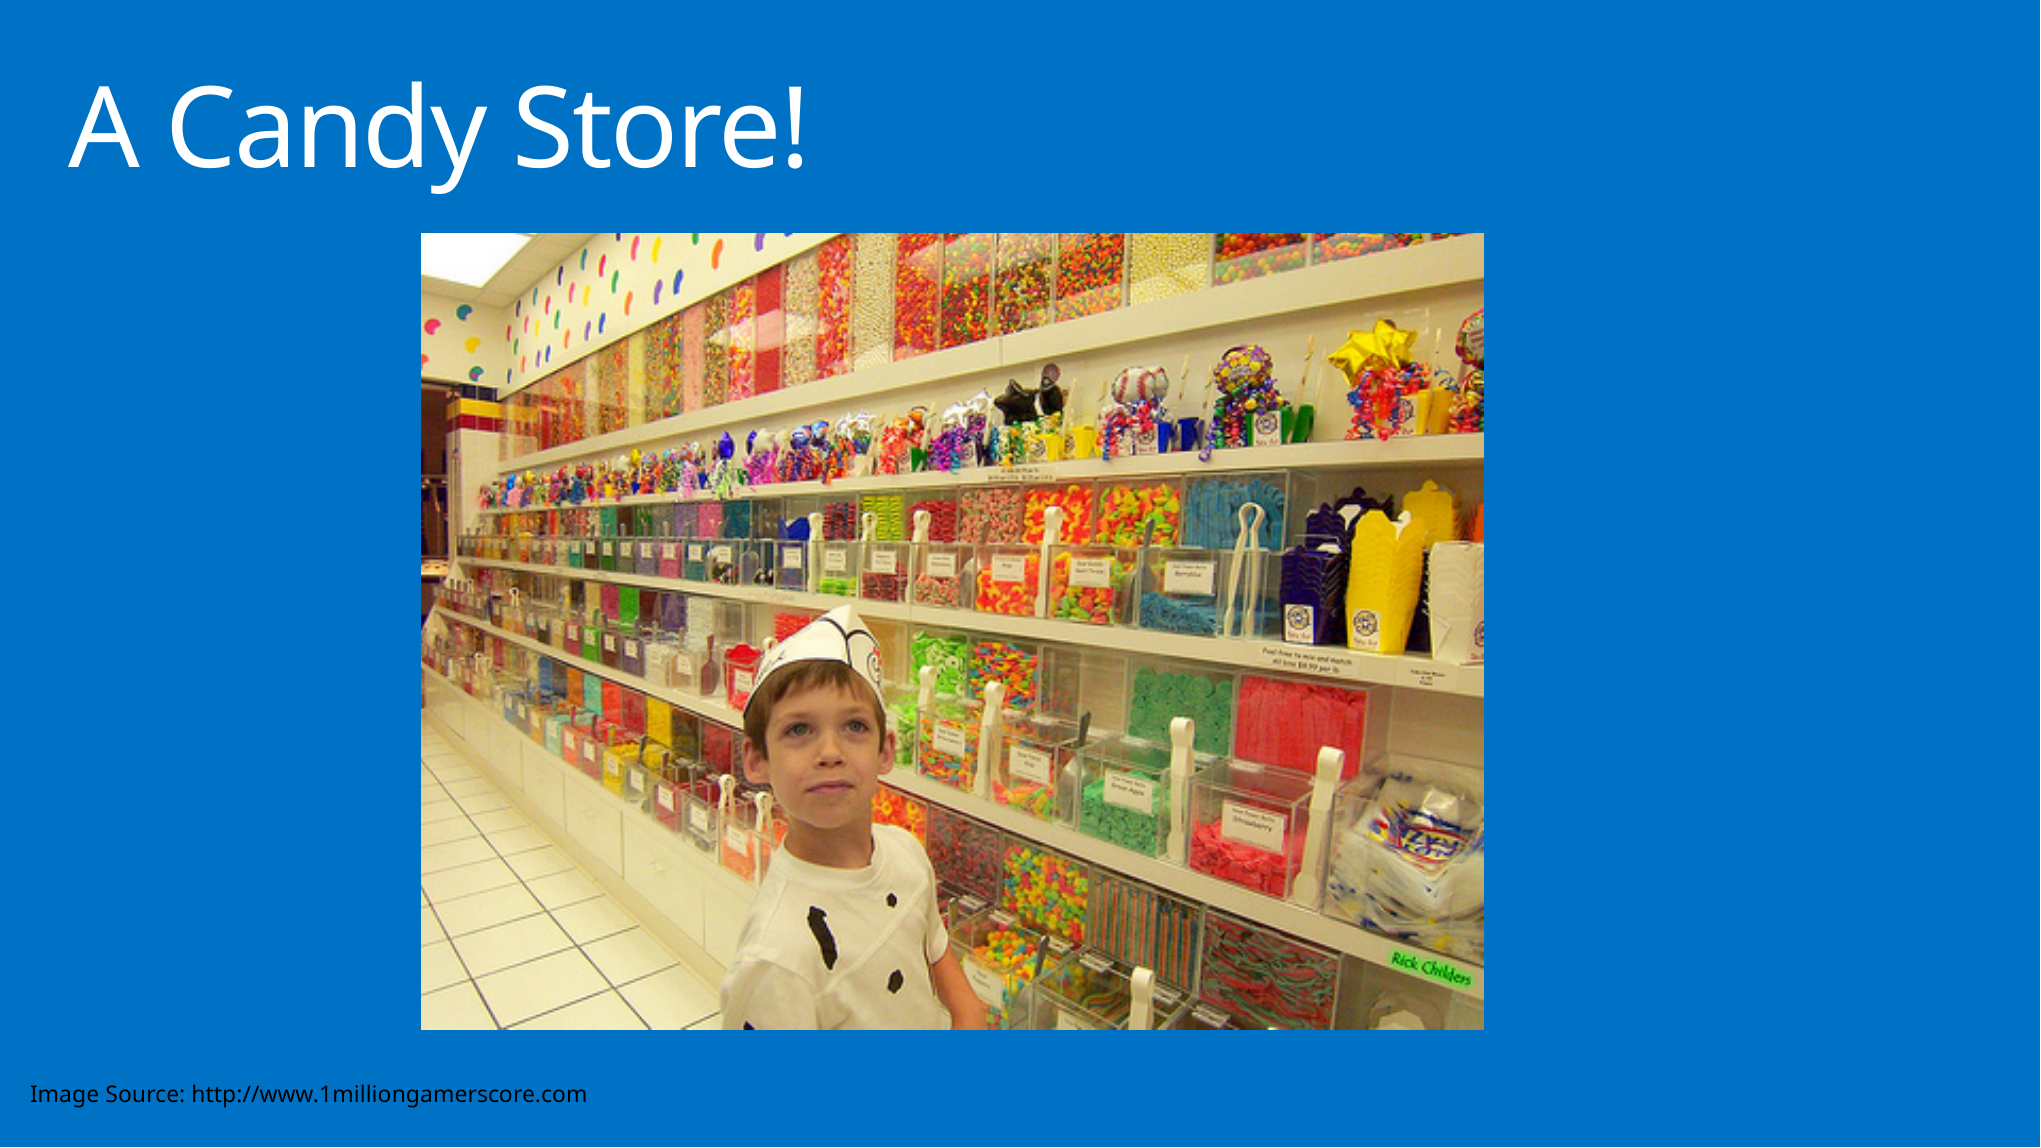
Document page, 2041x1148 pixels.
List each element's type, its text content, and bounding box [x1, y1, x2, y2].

text_box Image Source: http://www.1milliongamerscore.com [0, 1070, 708, 1120]
picture [421, 233, 1484, 1031]
title A Candy Store! [45, 43, 1996, 188]
